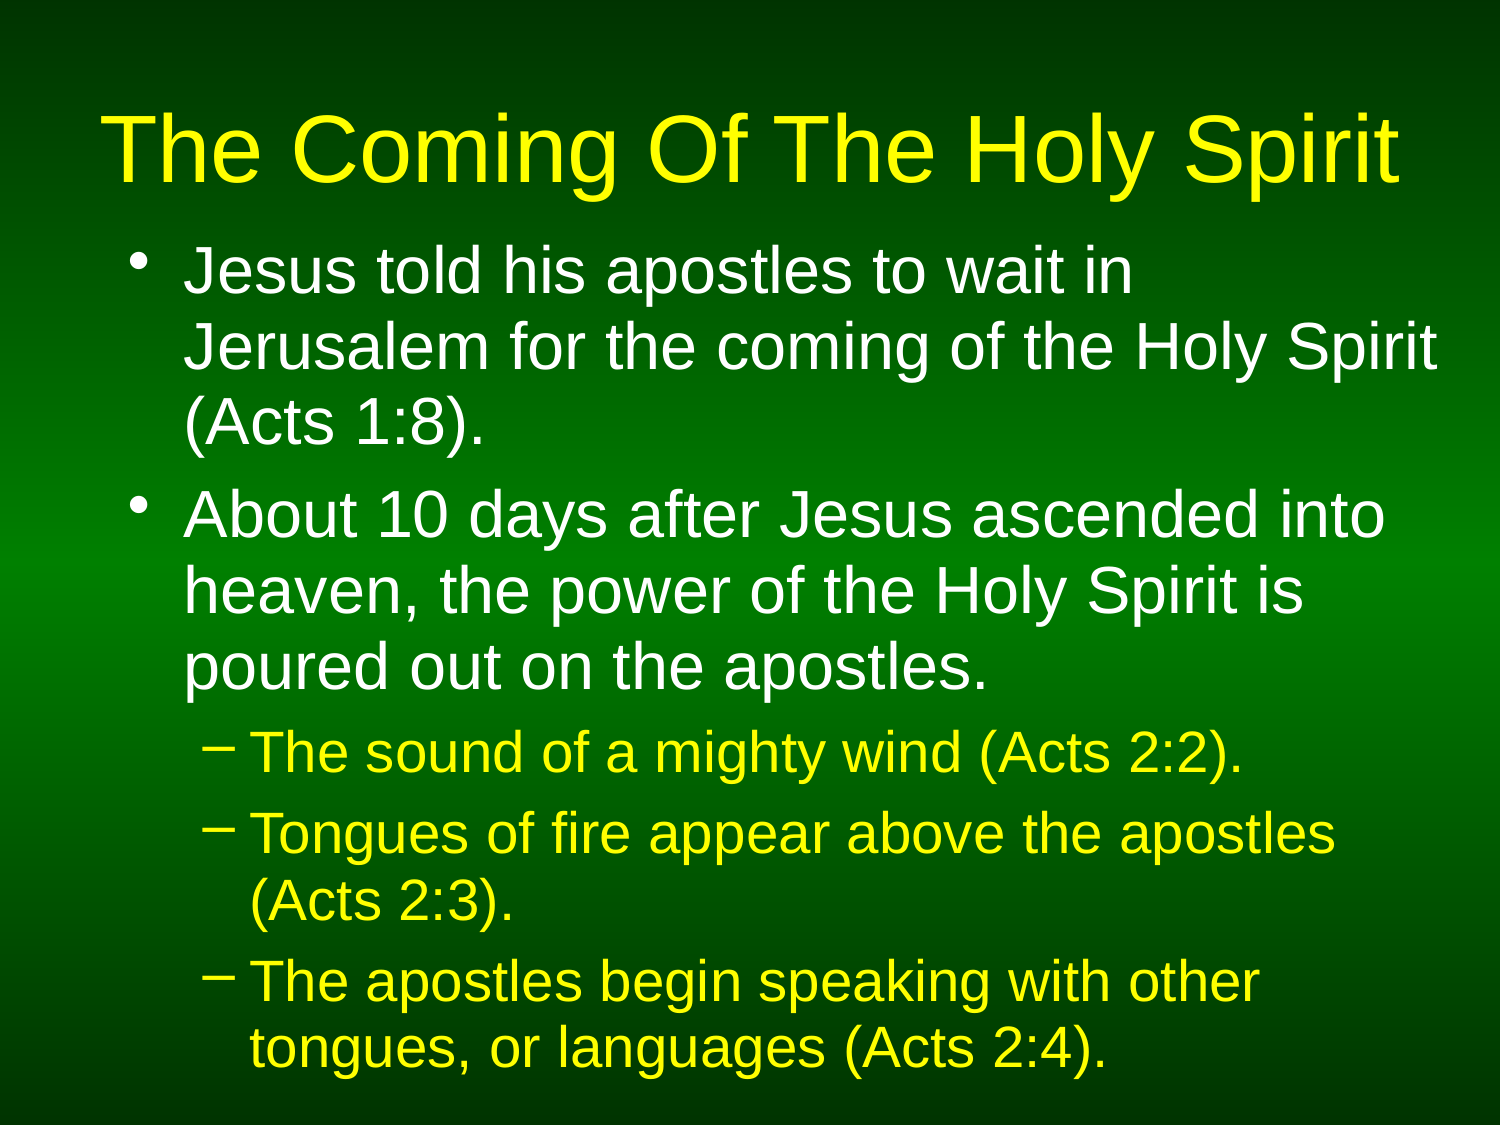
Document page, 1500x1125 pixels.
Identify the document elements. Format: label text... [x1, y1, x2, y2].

title The Coming Of The Holy Spirit [37, 50, 1463, 238]
list Jesus told his apostles to wait in Jerusalem for the coming of the Holy Spirit (Acts 1:8). About 10 days after Jesus ascended into heaven, the power of the Holy Spirit is poured out on the apostles. The sound of a mighty wind (Acts 2:2). Tongues of fire appear above the apostles (Acts 2:3). The apostles begin speaking with other tongues, or languages (Acts 2:4). [112, 224, 1463, 1125]
